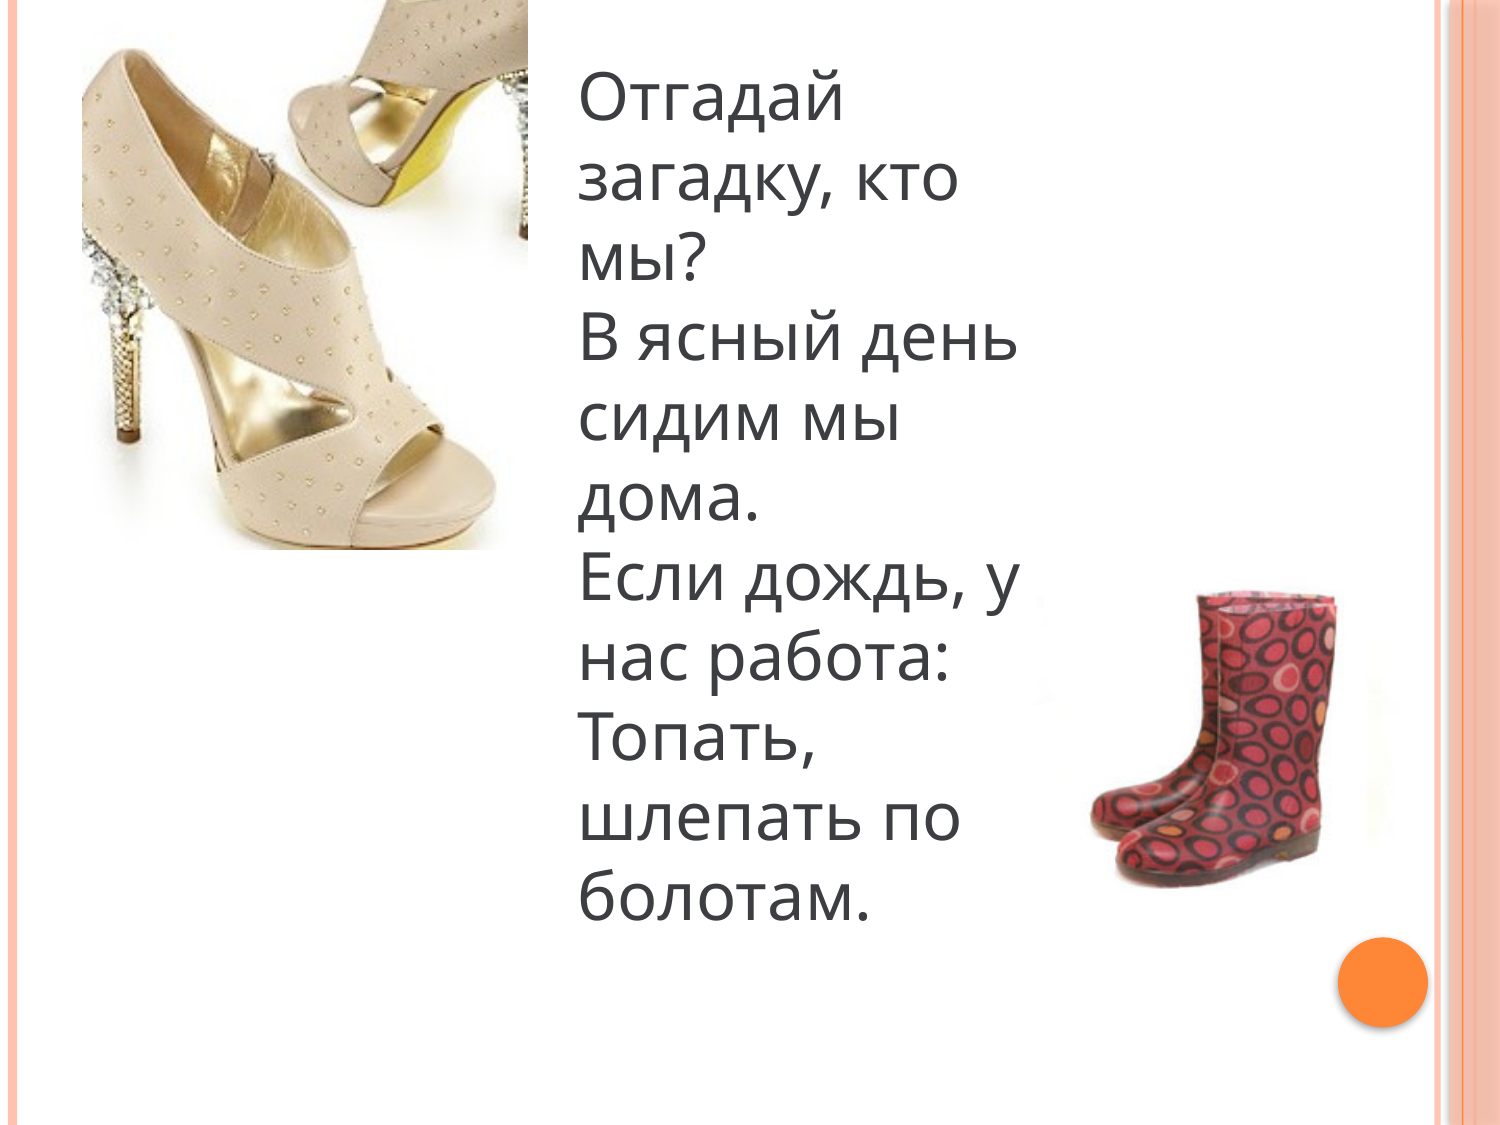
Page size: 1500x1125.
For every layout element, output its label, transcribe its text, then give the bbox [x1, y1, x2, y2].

picture [81, 0, 529, 551]
text_box Отгадай загадку, кто мы? В ясный день сидим мы дома. Если дождь, у нас работа: Топать, шлепать по болотам. [562, 46, 1079, 987]
picture [1030, 526, 1407, 903]
